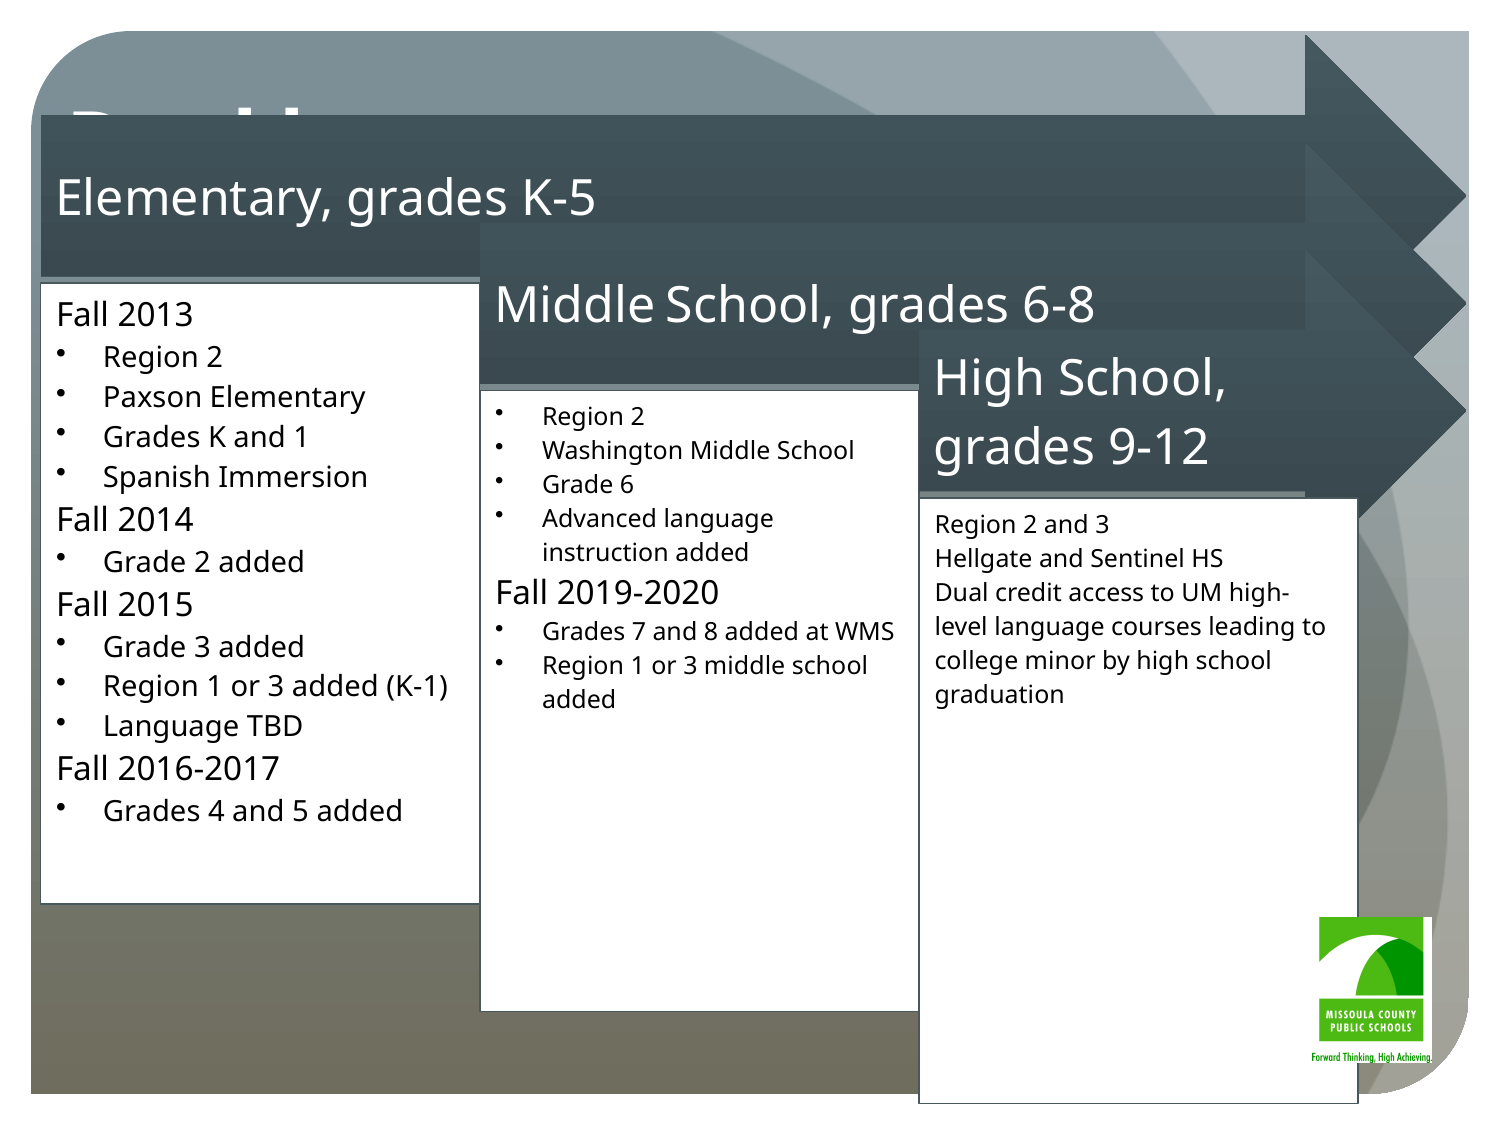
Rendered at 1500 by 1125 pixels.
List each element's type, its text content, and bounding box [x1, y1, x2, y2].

title Dual language: Student Progression [43, 24, 1432, 34]
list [40, 34, 1467, 1104]
picture [1432, 30, 1473, 1094]
picture [1312, 917, 1432, 1064]
picture [24, 30, 43, 1094]
